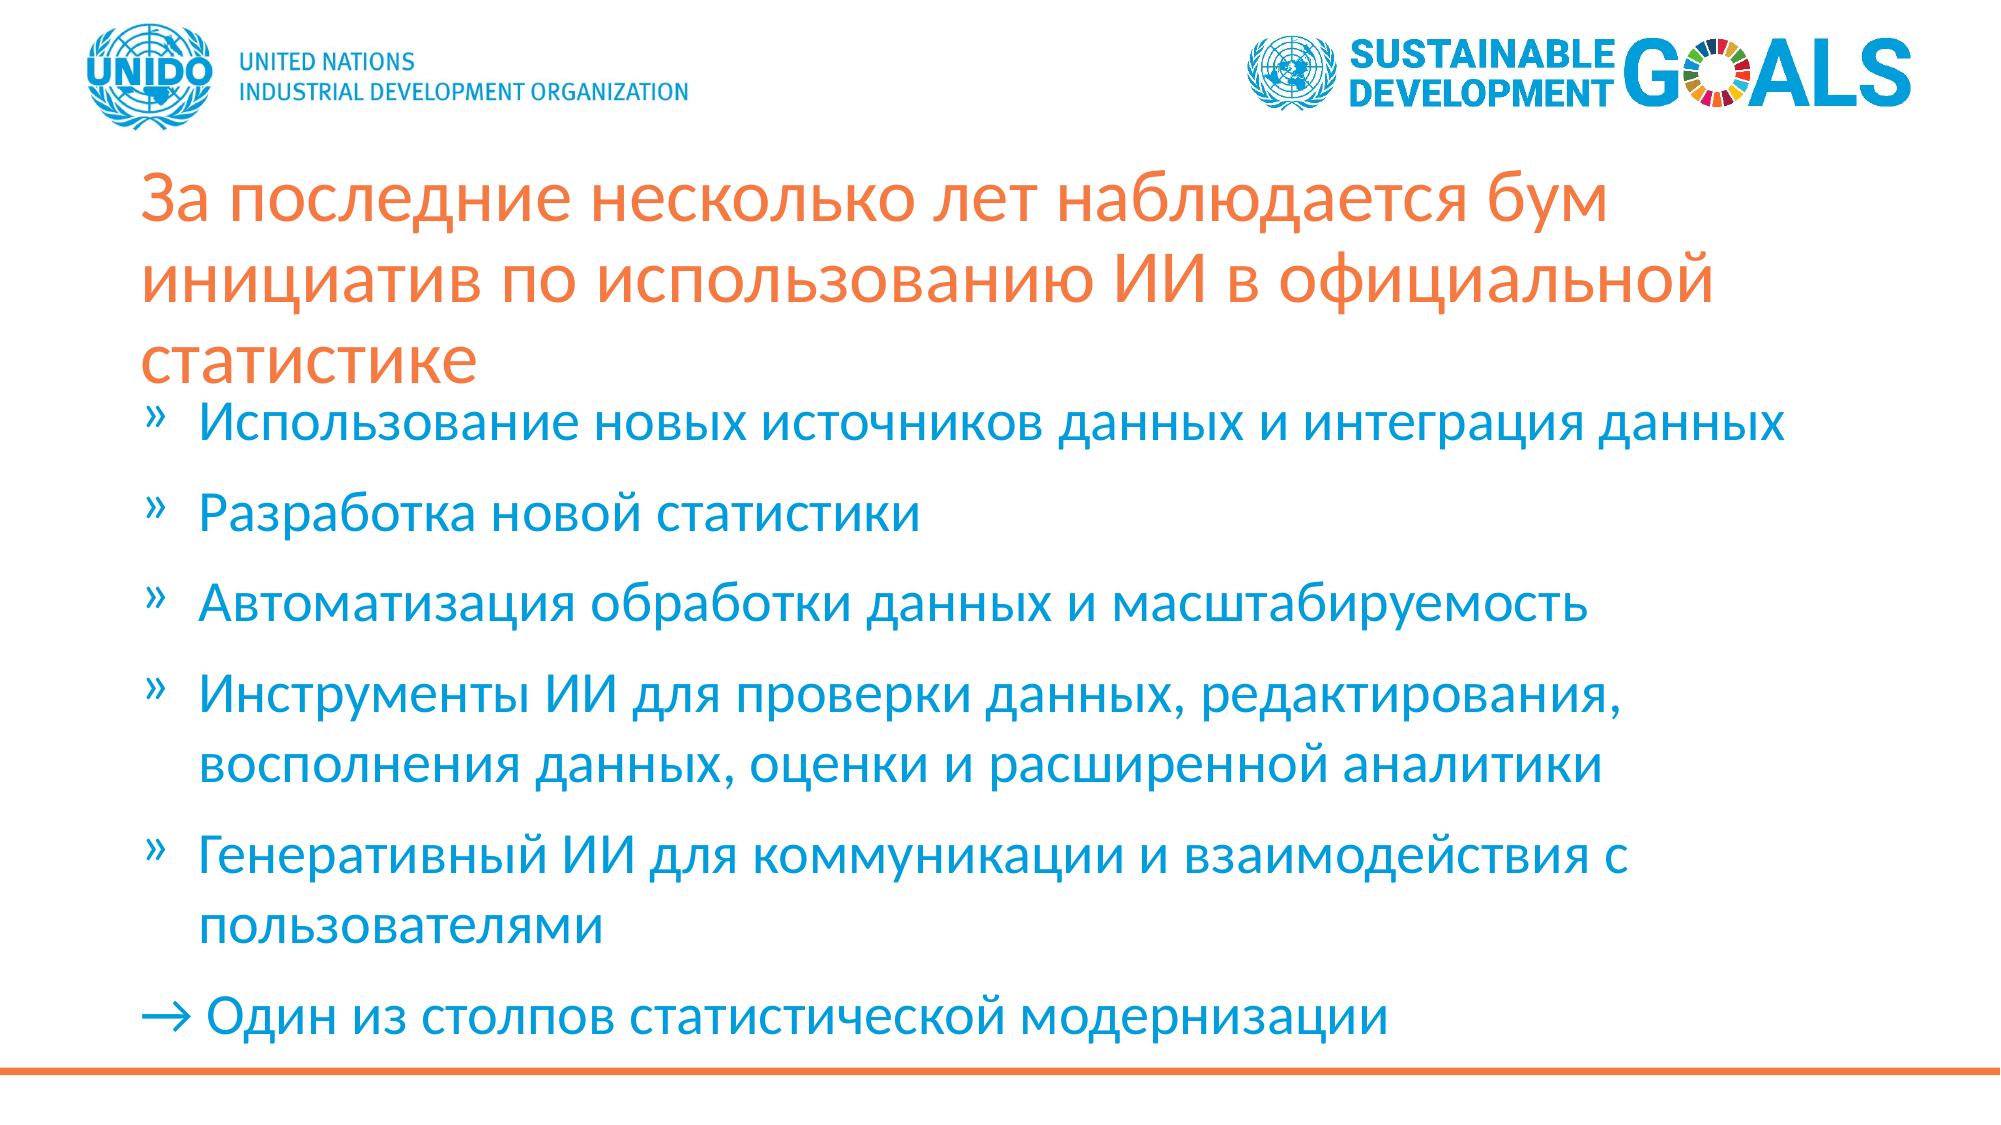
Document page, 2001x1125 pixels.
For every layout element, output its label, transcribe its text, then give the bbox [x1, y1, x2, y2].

list Использование новых источников данных и интеграция данных Разработка новой статистики Автоматизация обработки данных и масштабируемость Инструменты ИИ для проверки данных, редактирования, восполнения данных, оценки и расширенной аналитики Генеративный ИИ для коммуникации и взаимодействия с пользователями → Один из столпов статистической модернизации [125, 374, 1872, 1005]
title За последние несколько лет наблюдается бум инициатив по использованию ИИ в официальной статистике [125, 149, 1939, 319]
text_box [0, 1067, 2000, 1076]
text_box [72, 0, 1930, 149]
